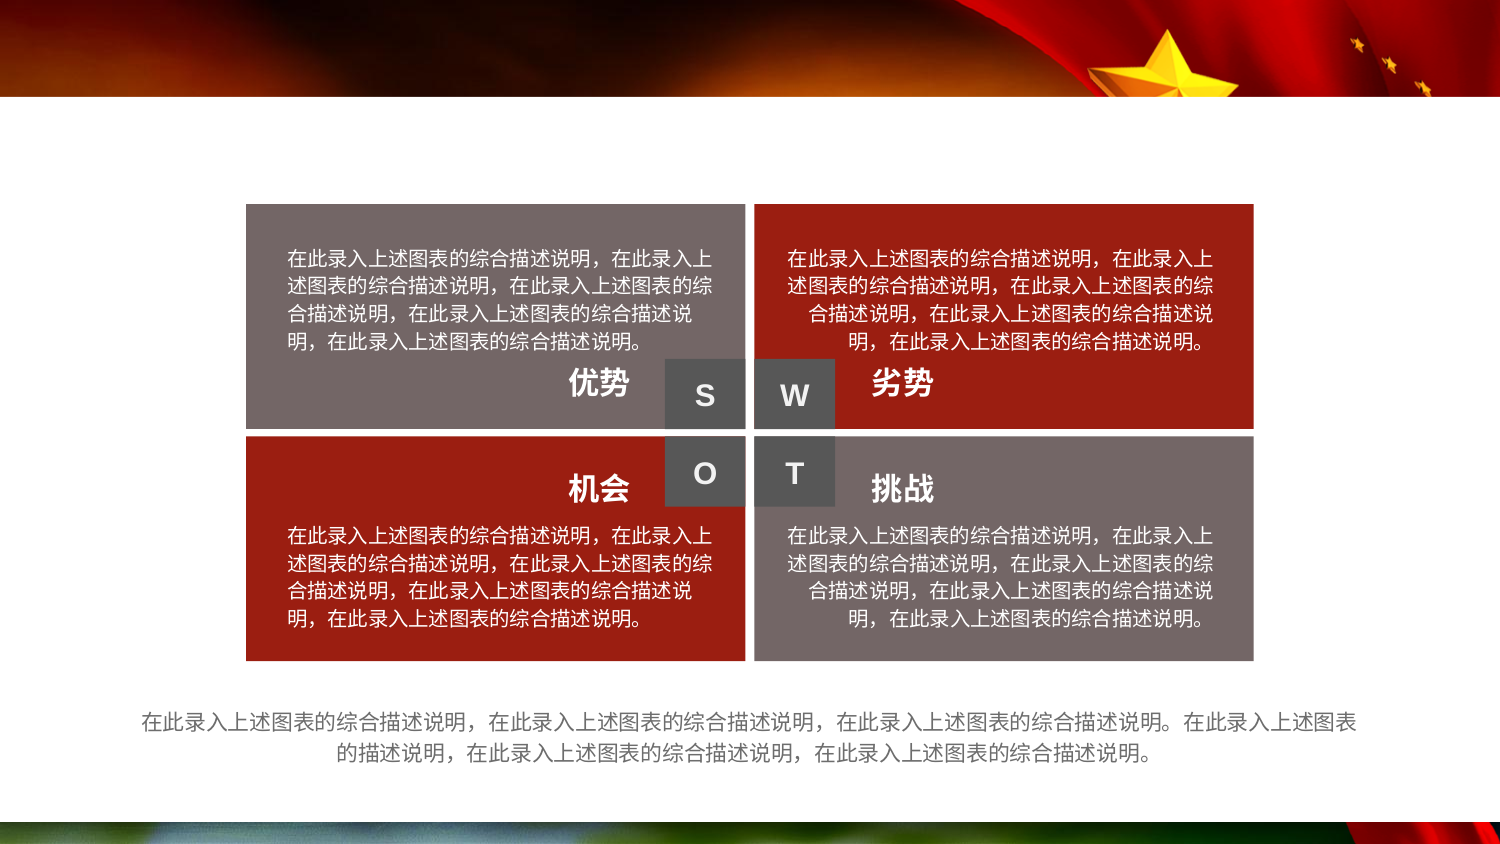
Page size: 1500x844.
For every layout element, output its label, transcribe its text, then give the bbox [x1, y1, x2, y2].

text_box 在此录入上述图表的综合描述说明，在此录入上述图表的综合描述说明，在此录入上述图表的综合描述说明，在此录入上述图表的综合描述说明，在此录入上述图表的综合描述说明。 [773, 513, 1225, 636]
text_box 在此录入上述图表的综合描述说明，在此录入上述图表的综合描述说明，在此录入上述图表的综合描述说明，在此录入上述图表的综合描述说明，在此录入上述图表的综合描述说明。 [773, 236, 1225, 359]
picture [0, 822, 1500, 844]
text_box W [753, 358, 836, 430]
text_box 挑战 [860, 463, 963, 513]
text_box 在此录入上述图表的综合描述说明，在此录入上述图表的综合描述说明，在此录入上述图表的综合描述说明，在此录入上述图表的综合描述说明，在此录入上述图表的综合描述说明。 [275, 236, 739, 359]
text_box 优势 [540, 359, 643, 407]
picture [0, 0, 1500, 96]
text_box [245, 203, 746, 430]
text_box 在此录入上述图表的综合描述说明，在此录入上述图表的综合描述说明，在此录入上述图表的综合描述说明，在此录入上述图表的综合描述说明，在此录入上述图表的综合描述说明。 [275, 513, 739, 636]
text_box O [664, 435, 746, 508]
text_box [245, 435, 746, 662]
text_box S [664, 358, 746, 430]
text_box 劣势 [860, 359, 963, 407]
text_box 在此录入上述图表的综合描述说明，在此录入上述图表的综合描述说明，在此录入上述图表的综合描述说明。在此录入上述图表的描述说明，在此录入上述图表的综合描述说明，在此录入上述图表的综合描述说明。 [127, 697, 1373, 772]
text_box [753, 435, 1255, 662]
text_box [753, 203, 1255, 430]
text_box 机会 [540, 463, 643, 513]
text_box T [753, 435, 836, 508]
